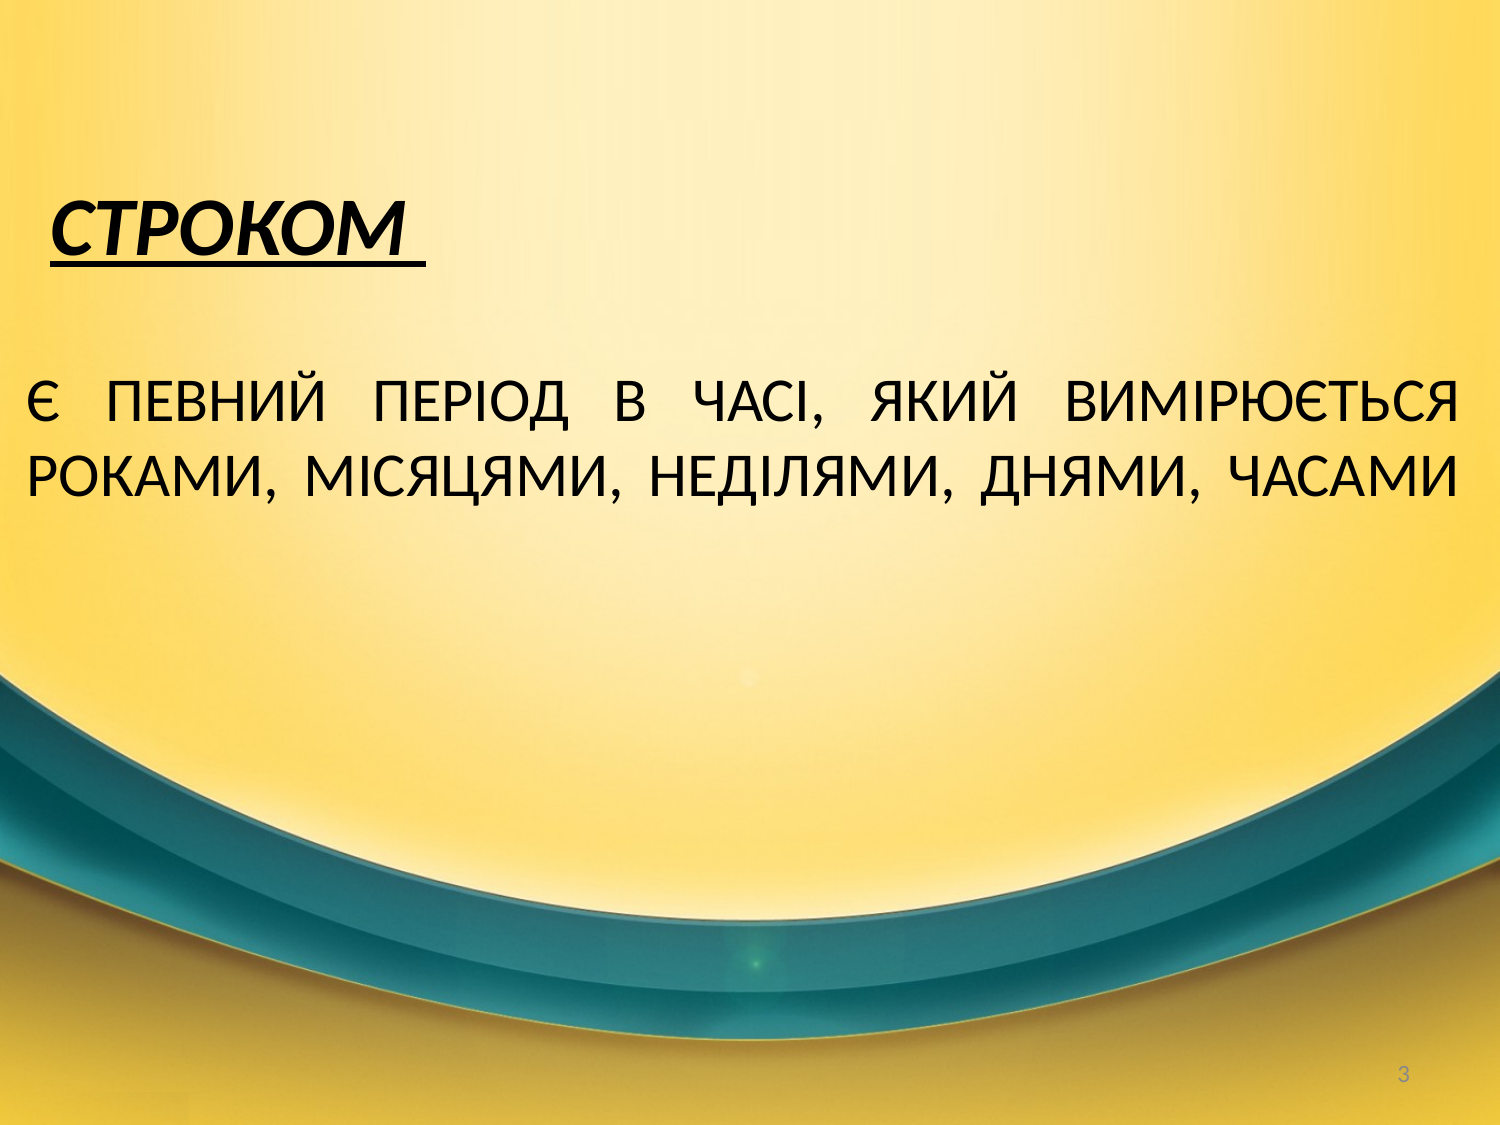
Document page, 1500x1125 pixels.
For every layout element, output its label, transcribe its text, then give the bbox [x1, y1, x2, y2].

text_box Строком [35, 165, 481, 280]
picture [0, 0, 1500, 1125]
title є певний період в часі, який вимірюється роками, місяцями, неділями, днями, часами [11, 351, 1477, 645]
slide_number 3 [1074, 1042, 1425, 1103]
